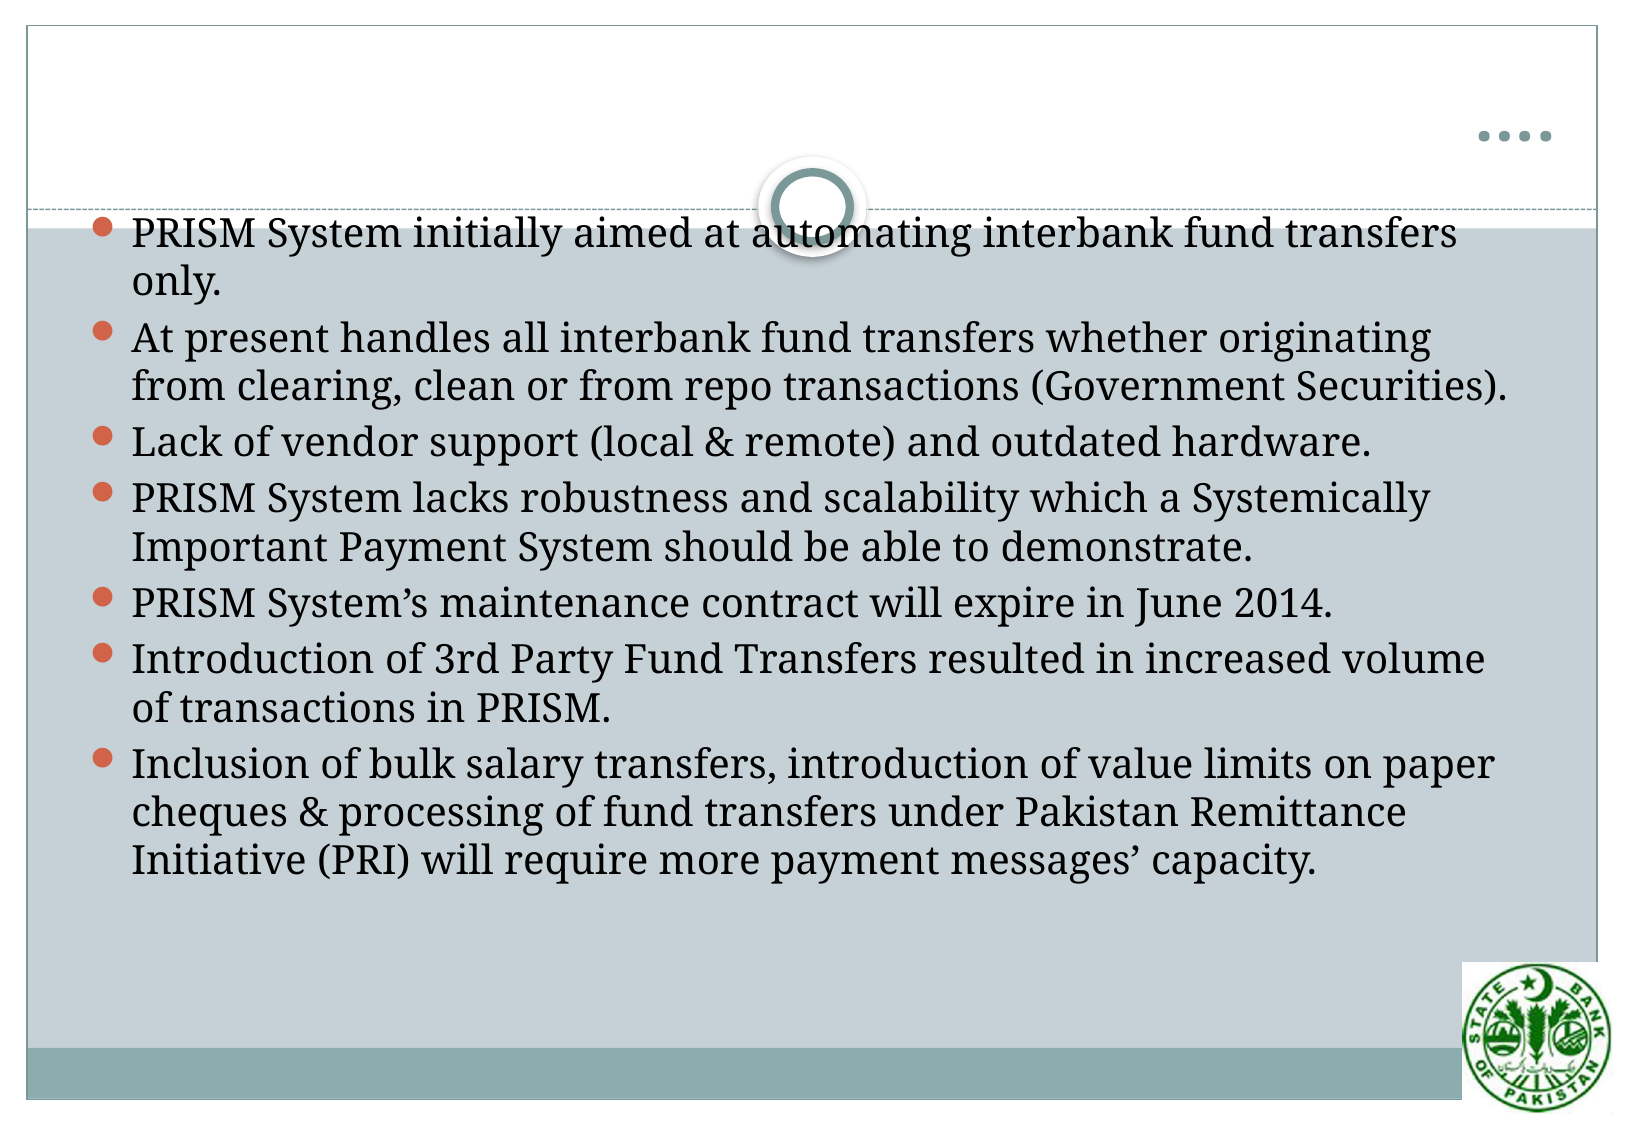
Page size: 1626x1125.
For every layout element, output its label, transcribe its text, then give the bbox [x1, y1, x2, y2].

text_box [112, 0, 1563, 150]
list PRISM System initially aimed at automating interbank fund transfers only. At present handles all interbank fund transfers whether originating from clearing, clean or from repo transactions (Government Securities). Lack of vendor support (local & remote) and outdated hardware. PRISM System lacks robustness and scalability which a Systemically Important Payment System should be able to demonstrate. PRISM System’s maintenance contract will expire in June 2014. Introduction of 3rd Party Fund Transfers resulted in increased volume of transactions in PRISM. Inclusion of bulk salary transfers, introduction of value limits on paper cheques & processing of fund transfers under Pakistan Remittance Initiative (PRI) will require more payment messages’ capacity. [75, 200, 1538, 943]
title …. [53, 37, 1571, 162]
picture [1462, 962, 1613, 1114]
